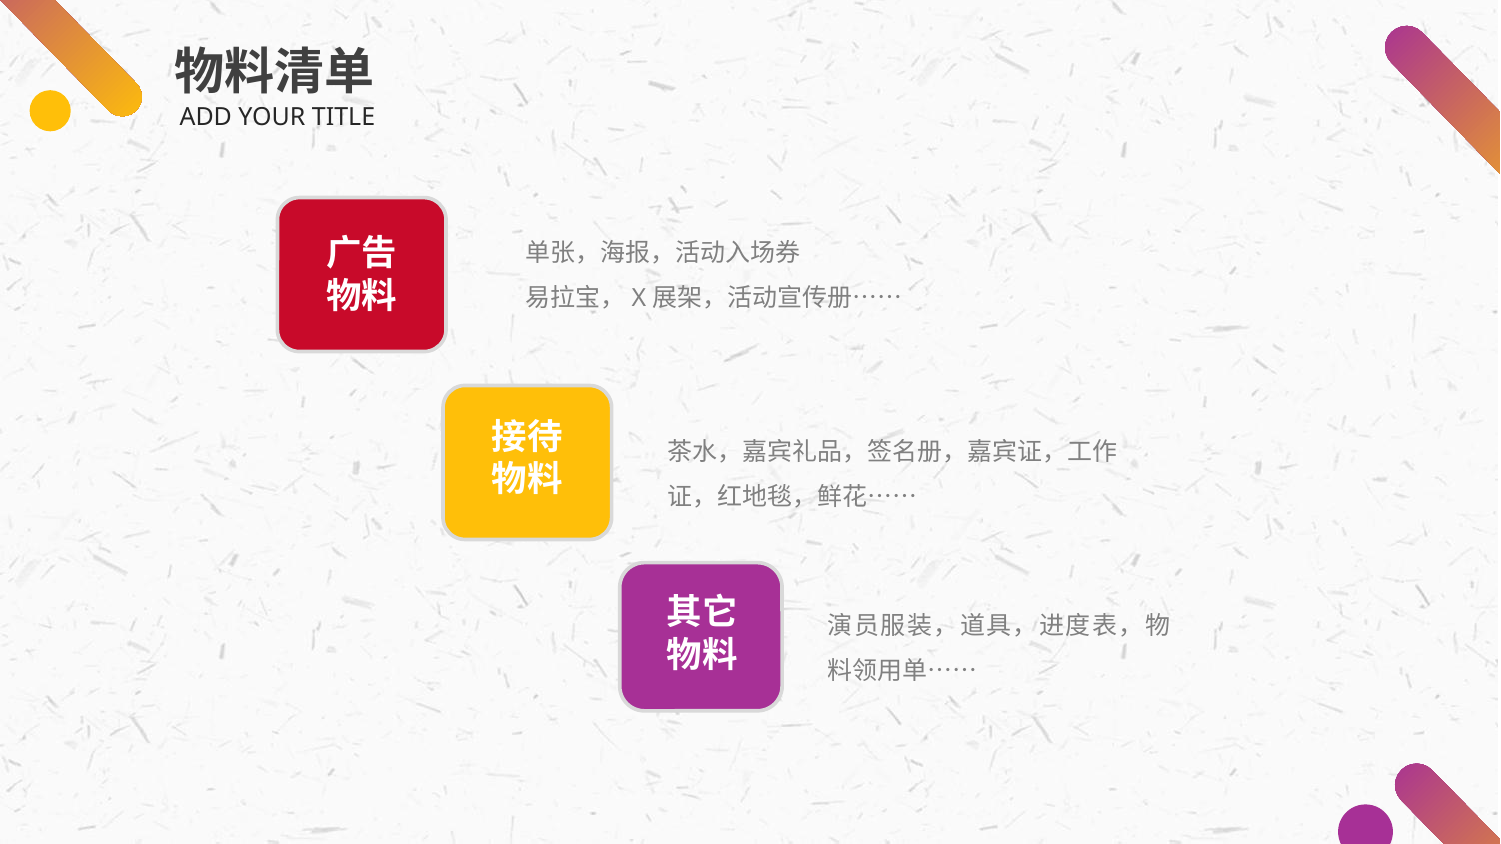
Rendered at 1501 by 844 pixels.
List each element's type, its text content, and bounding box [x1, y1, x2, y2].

text_box 接待 物料 [476, 406, 578, 507]
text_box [159, 32, 521, 140]
text_box [619, 562, 783, 711]
picture [0, 0, 1498, 844]
text_box 广告 物料 [311, 222, 412, 323]
text_box 单张，海报，活动入场券 易拉宝，X展架，活动宣传册…… [525, 221, 958, 356]
text_box [442, 385, 612, 540]
text_box 演员服装，道具，进度表，物料领用单…… [827, 594, 1171, 685]
text_box 其它 物料 [652, 581, 753, 682]
text_box [277, 197, 447, 352]
text_box 茶水，嘉宾礼品，签名册，嘉宾证，工作证，红地毯，鲜花…… [667, 420, 1118, 511]
